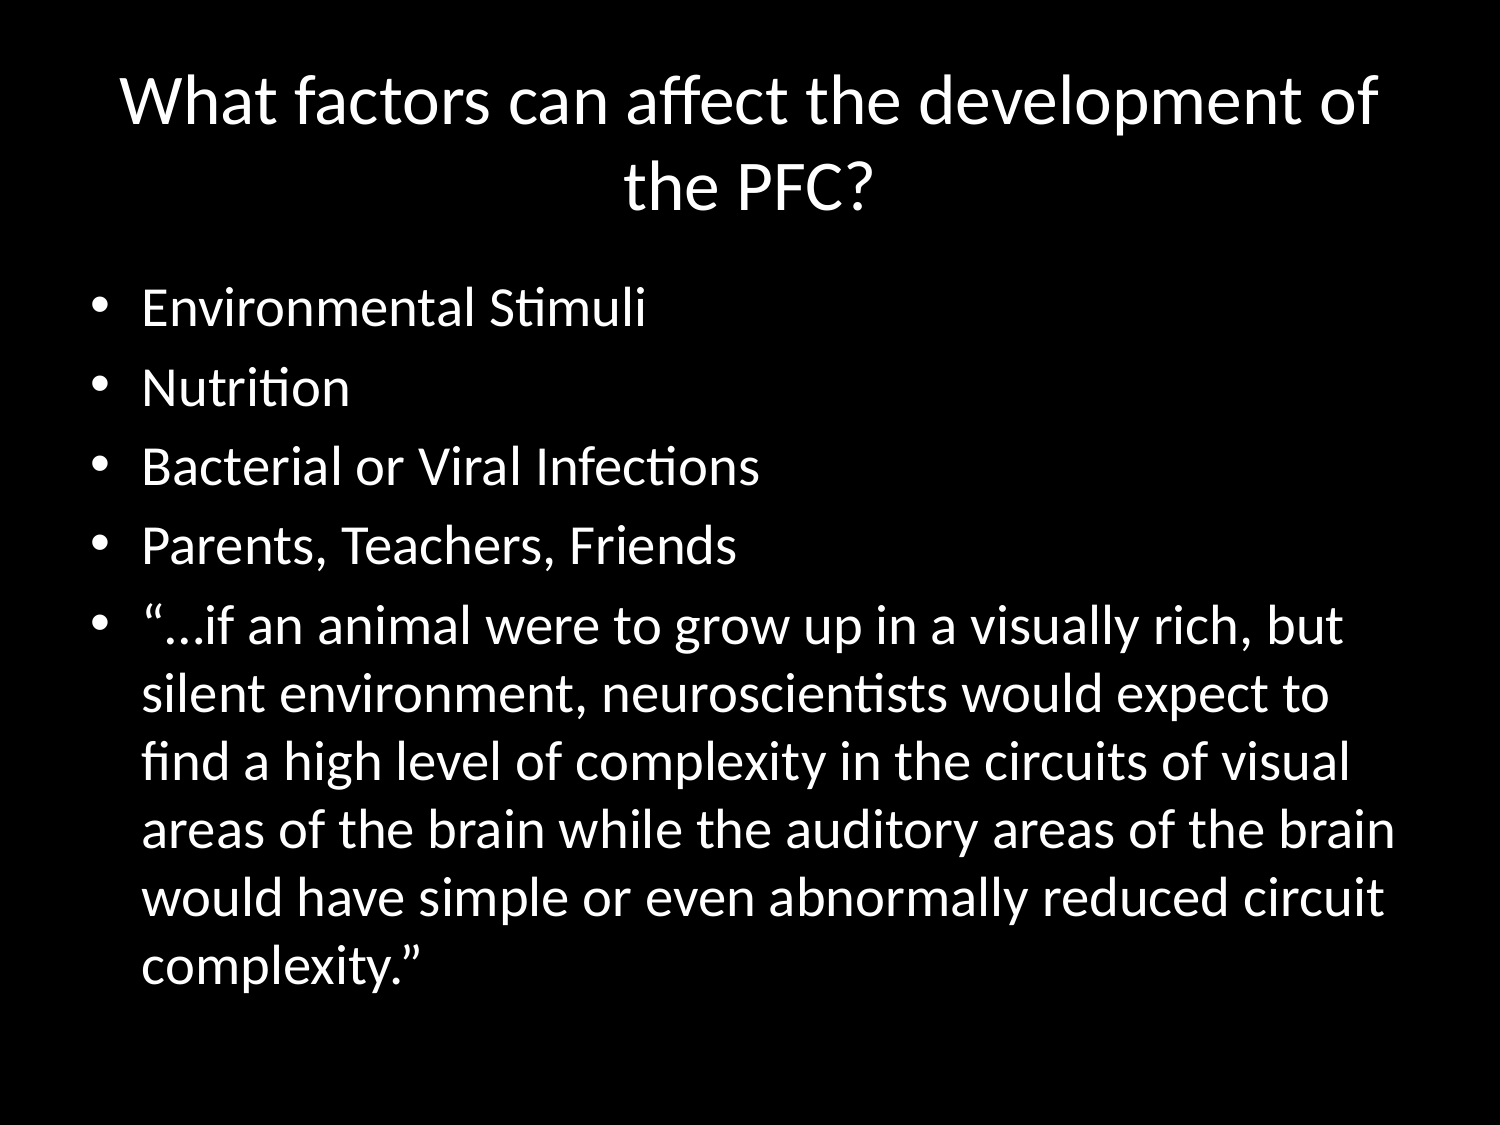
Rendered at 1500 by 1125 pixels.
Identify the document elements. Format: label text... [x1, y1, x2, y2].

list Environmental Stimuli Nutrition Bacterial or Viral Infections Parents, Teachers, Friends “…if an animal were to grow up in a visually rich, but silent environment, neuroscientists would expect to find a high level of complexity in the circuits of visual areas of the brain while the auditory areas of the brain would have simple or even abnormally reduced circuit complexity.” [75, 262, 1425, 1005]
title What factors can affect the development of the PFC? [75, 45, 1425, 233]
